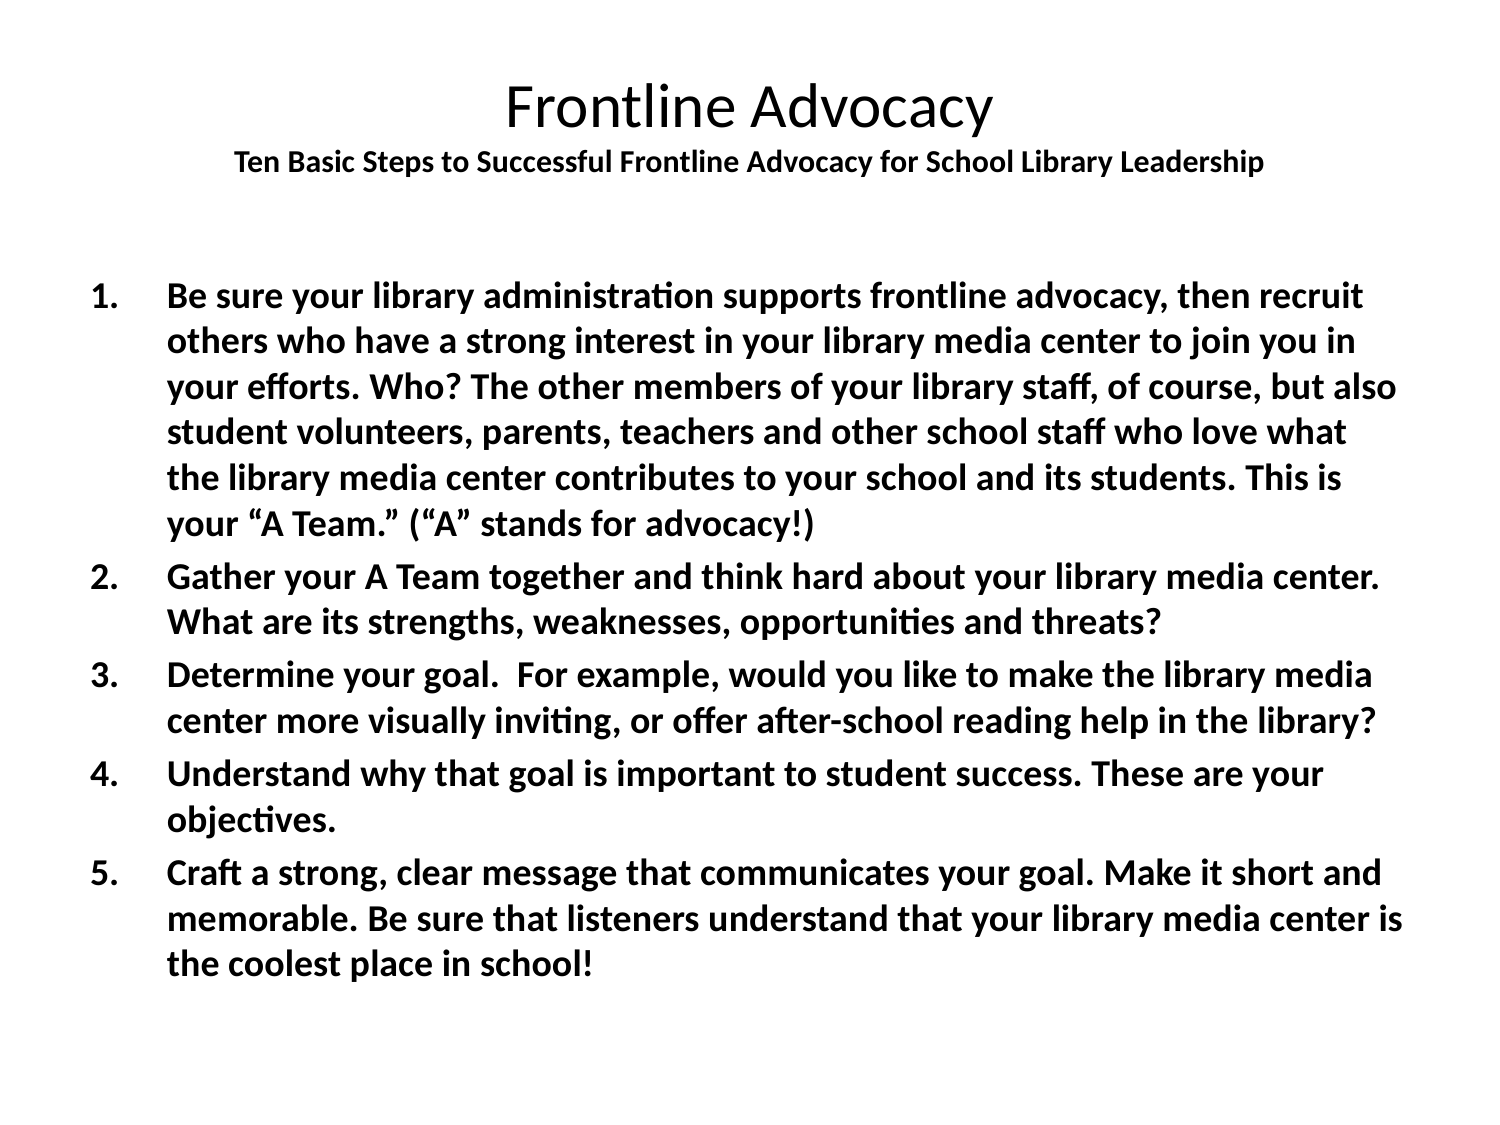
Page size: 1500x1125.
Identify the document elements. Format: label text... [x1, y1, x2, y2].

title Frontline Advocacy Ten Basic Steps to Successful Frontline Advocacy for School Library Leadership [75, 56, 1425, 262]
list Be sure your library administration supports frontline advocacy, then recruit others who have a strong interest in your library media center to join you in your efforts. Who? The other members of your library staff, of course, but also student volunteers, parents, teachers and other school staff who love what the library media center contributes to your school and its students. This is your “A Team.” (“A” stands for advocacy!) Gather your A Team together and think hard about your library media center. What are its strengths, weaknesses, opportunities and threats? Determine your goal. For example, would you like to make the library media center more visually inviting, or offer after-school reading help in the library? Understand why that goal is important to student success. These are your objectives. Craft a strong, clear message that communicates your goal. Make it short and memorable. Be sure that listeners understand that your library media center is the coolest place in school! [75, 262, 1425, 1005]
